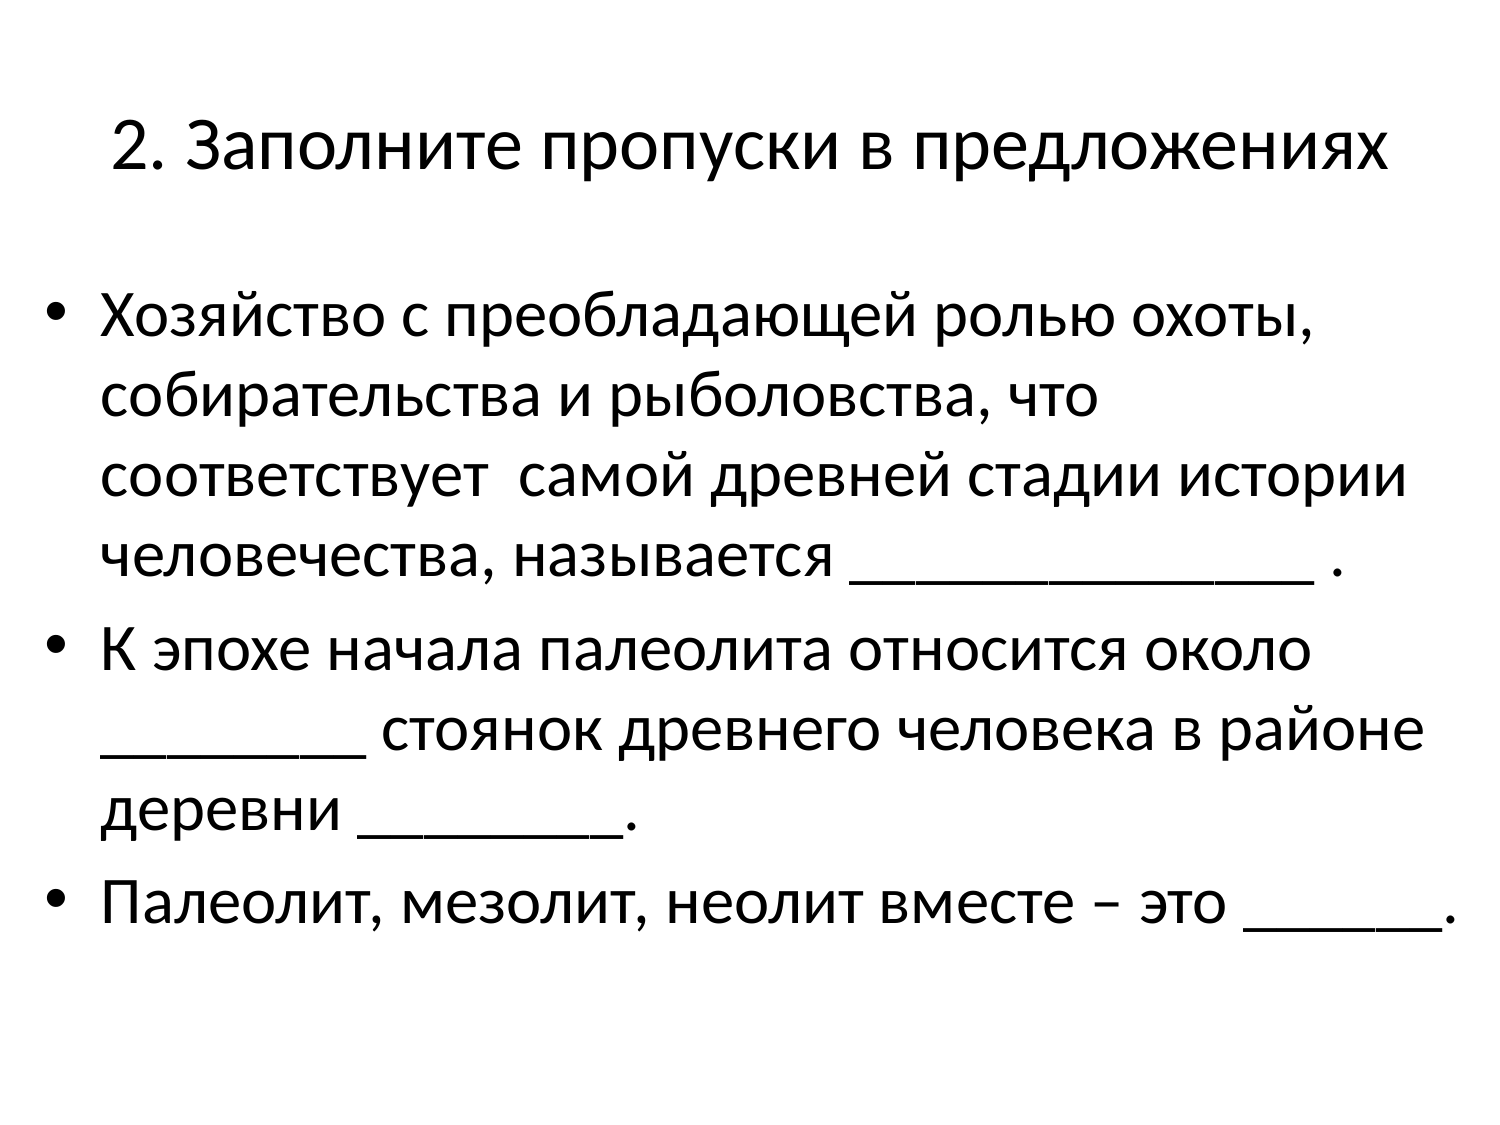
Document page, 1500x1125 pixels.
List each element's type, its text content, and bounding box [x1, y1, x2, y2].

list Хозяйство с преобладающей ролью охоты, собирательства и рыболовства, что соответствует самой древней стадии истории человечества, называется ______________ . К эпохе начала палеолита относится около ________ стоянок древнего человека в районе деревни ________. Палеолит, мезолит, неолит вместе – это ______. [29, 262, 1483, 1005]
title 2. Заполните пропуски в предложениях [75, 45, 1425, 233]
